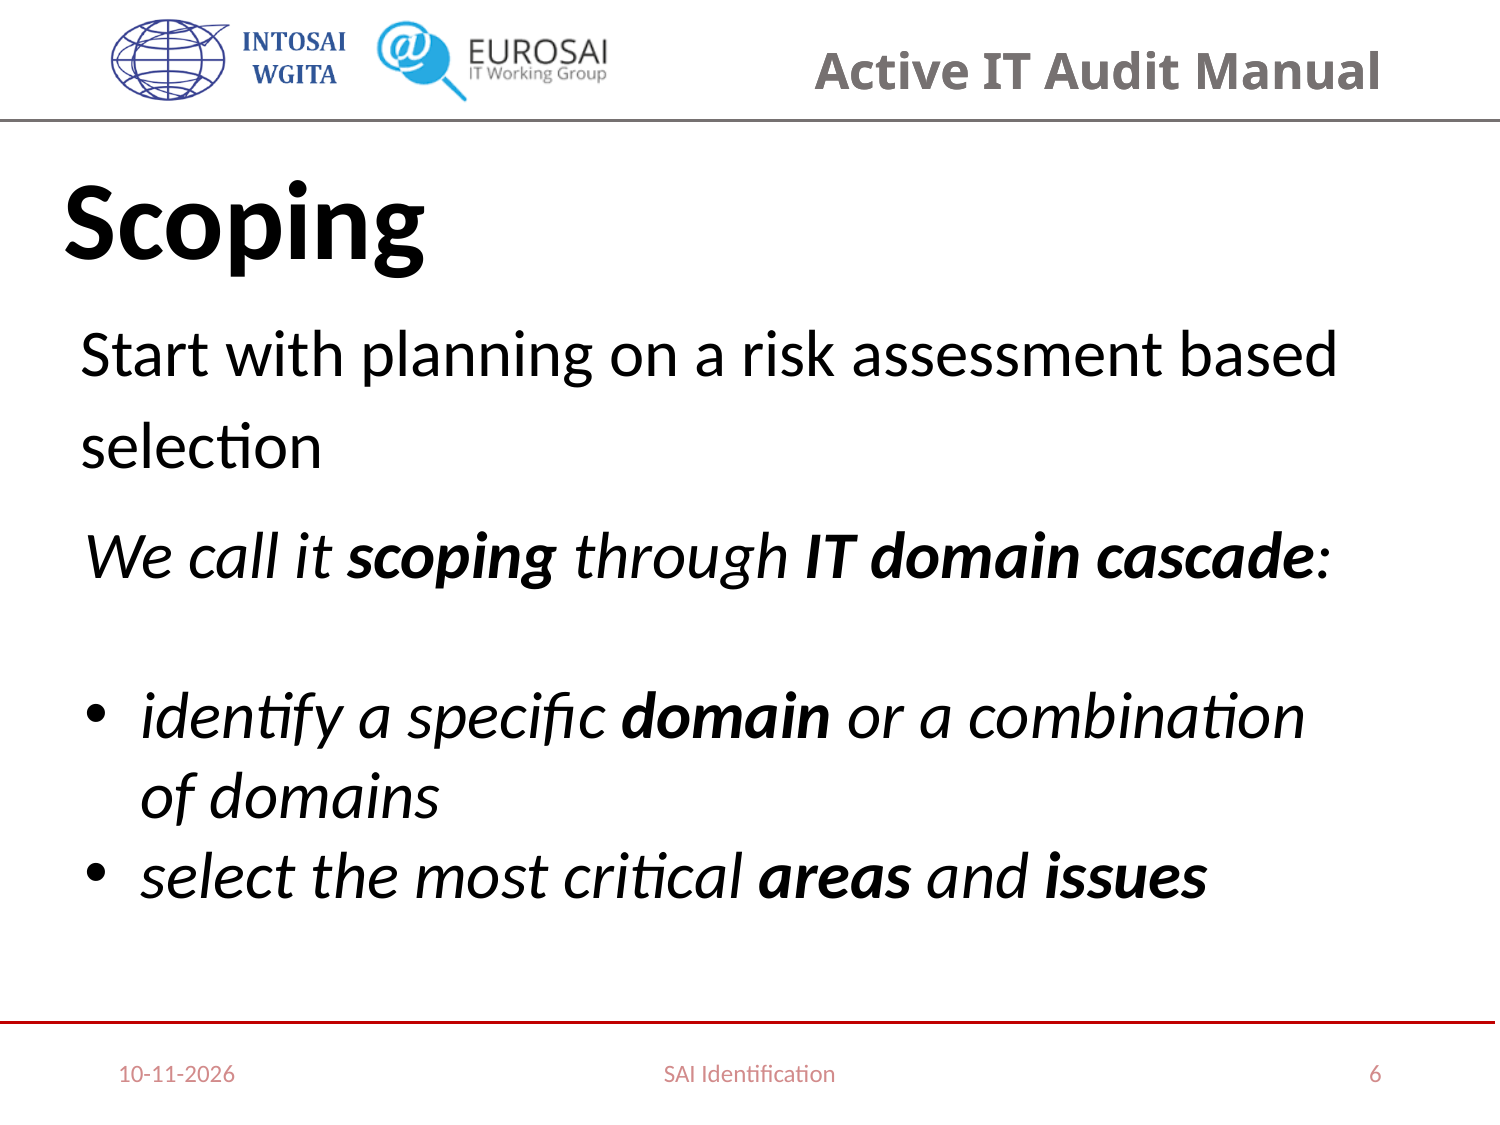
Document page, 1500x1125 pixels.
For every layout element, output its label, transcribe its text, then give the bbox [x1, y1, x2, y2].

text_box Scoping [49, 139, 441, 290]
picture [375, 18, 619, 105]
text_box Start with planning on a risk assessment based selection [65, 290, 1453, 490]
text_box We call it scoping through IT domain cascade: identify a specific domain or a combination of domains select the most critical areas and issues [69, 504, 1358, 920]
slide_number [103, 1042, 441, 1103]
footer SAI Identification [496, 1042, 1004, 1103]
slide_number 6 [1059, 1042, 1397, 1103]
picture [103, 13, 363, 106]
